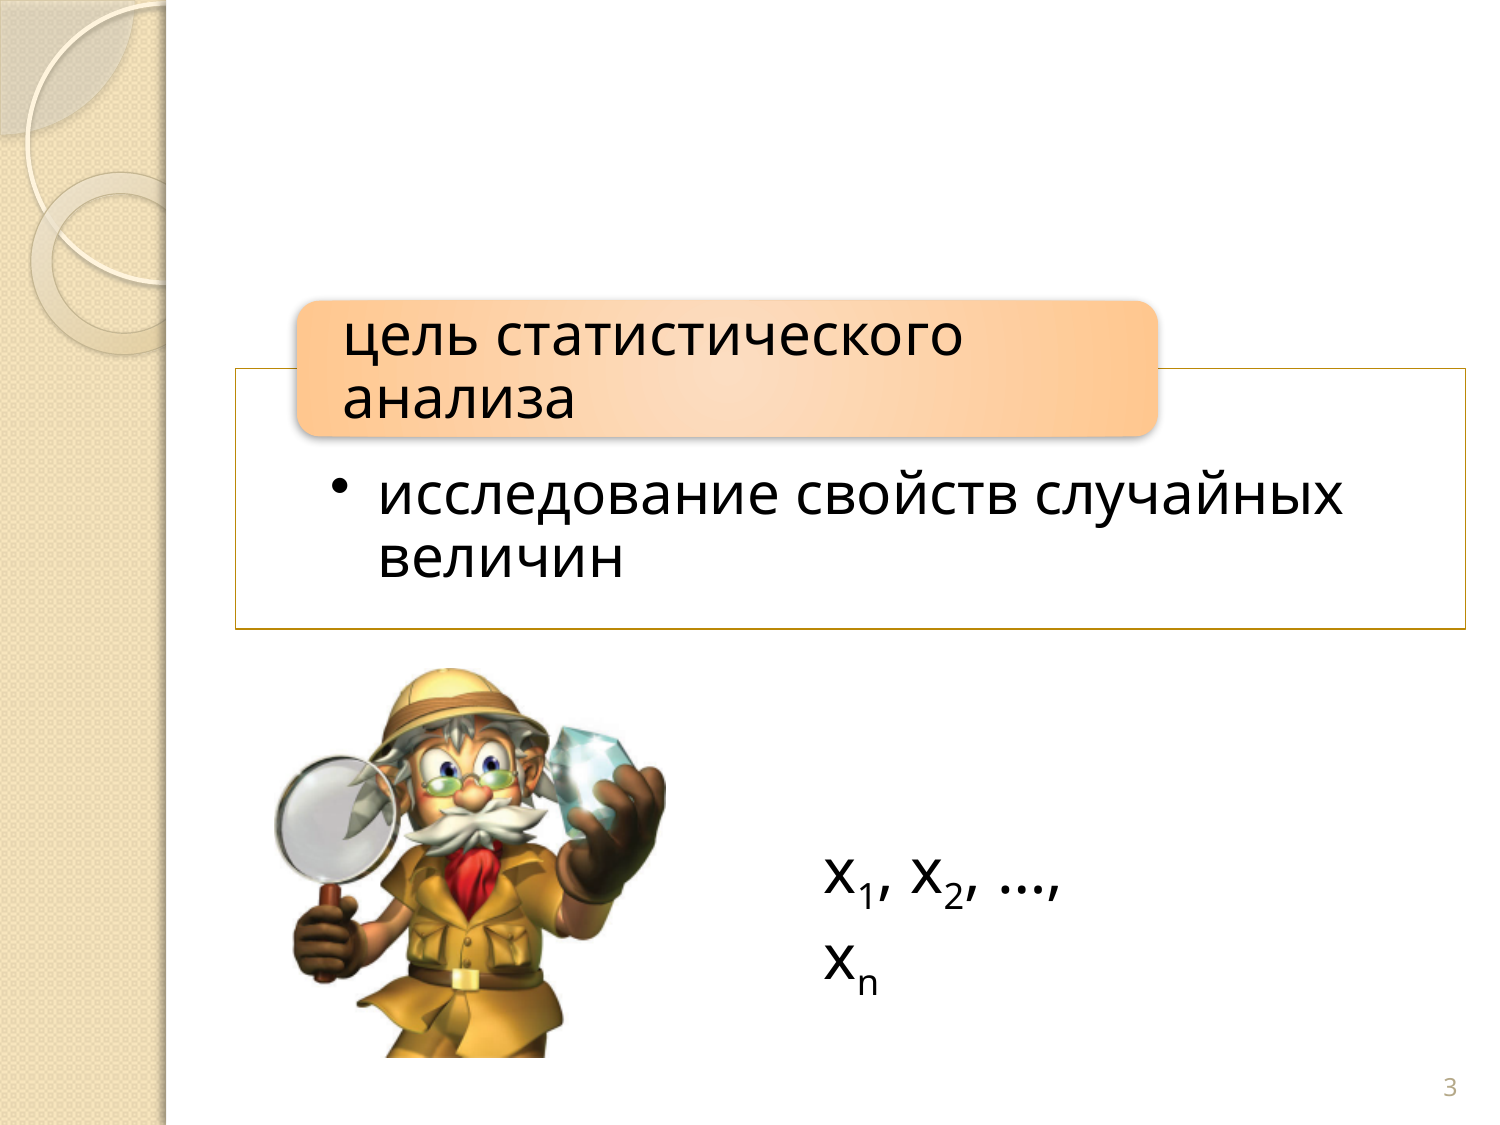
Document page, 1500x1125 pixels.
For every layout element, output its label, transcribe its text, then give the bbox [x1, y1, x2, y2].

picture [274, 668, 666, 1058]
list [235, 237, 1466, 693]
slide_number 3 [1413, 1034, 1488, 1113]
text_box x1, x2, …, xn [809, 824, 1134, 1010]
